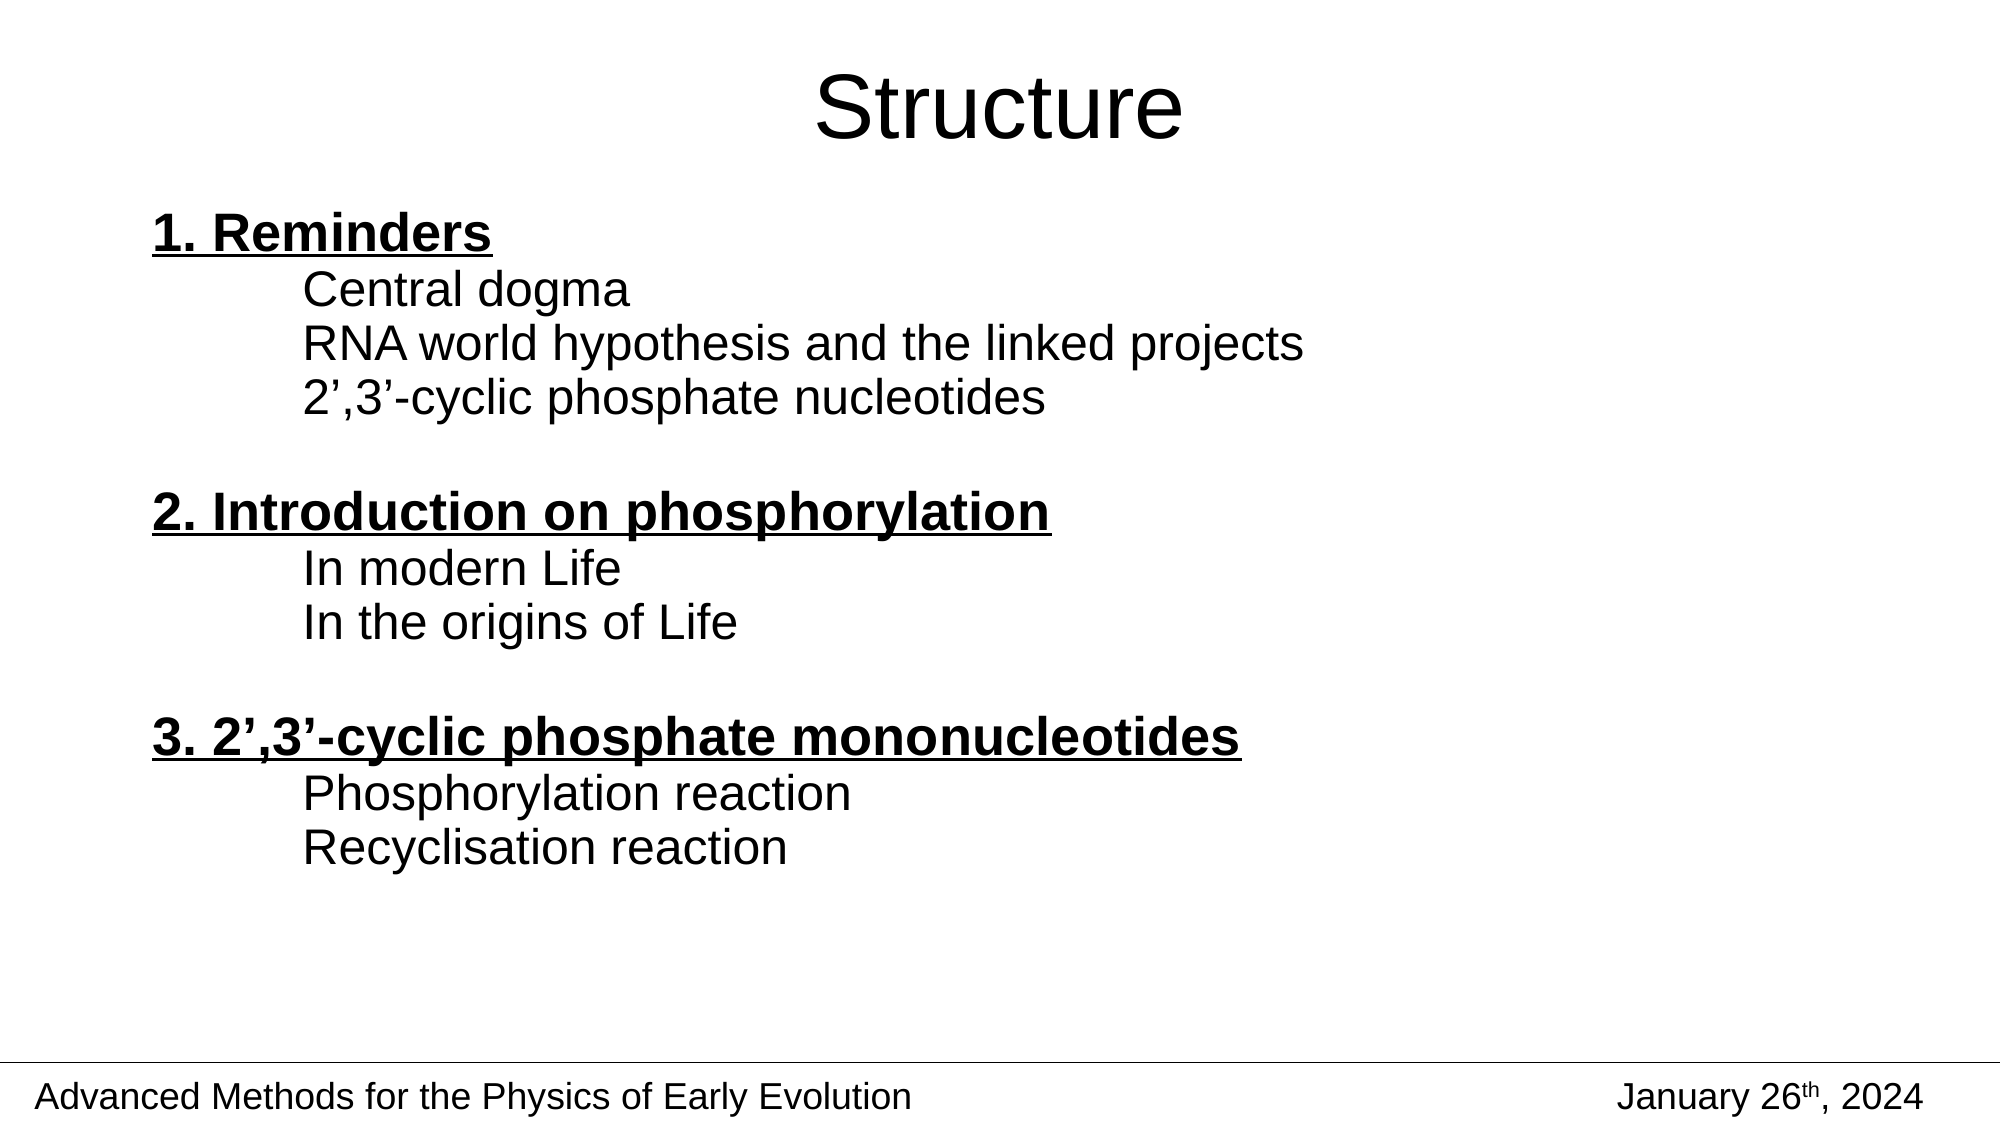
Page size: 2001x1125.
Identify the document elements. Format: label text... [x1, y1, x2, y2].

text_box Advanced Methods for the Physics of Early Evolution [19, 1064, 928, 1125]
text_box January 26th, 2024 [1602, 1064, 1939, 1125]
text_box Structure [137, 0, 1863, 218]
title 1. Reminders Central dogma RNA world hypothesis and the linked projects 2’,3’-cyclic phosphate nucleotides 2. Introduction on phosphorylation In modern Life In the origins of Life 3. 2’,3’-cyclic phosphate mononucleotides Phosphorylation reaction Recyclisation reaction [137, 218, 1863, 957]
